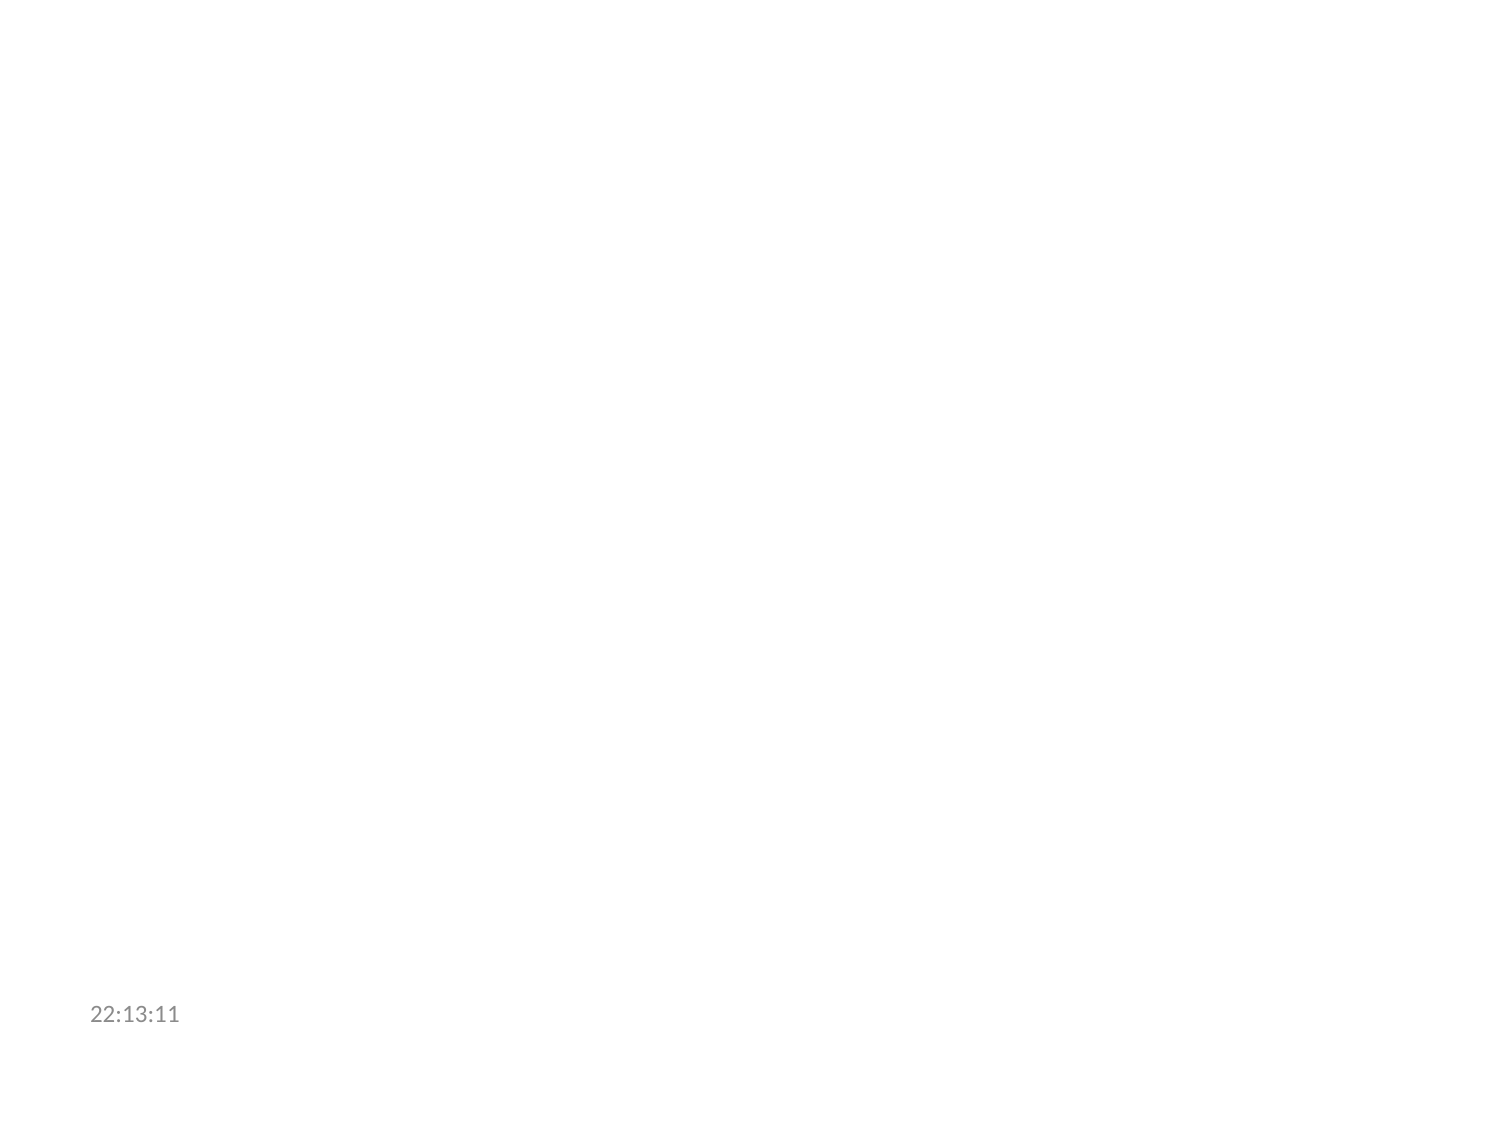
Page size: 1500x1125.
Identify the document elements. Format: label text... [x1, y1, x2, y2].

text_box 15:35:09 [75, 982, 425, 1043]
